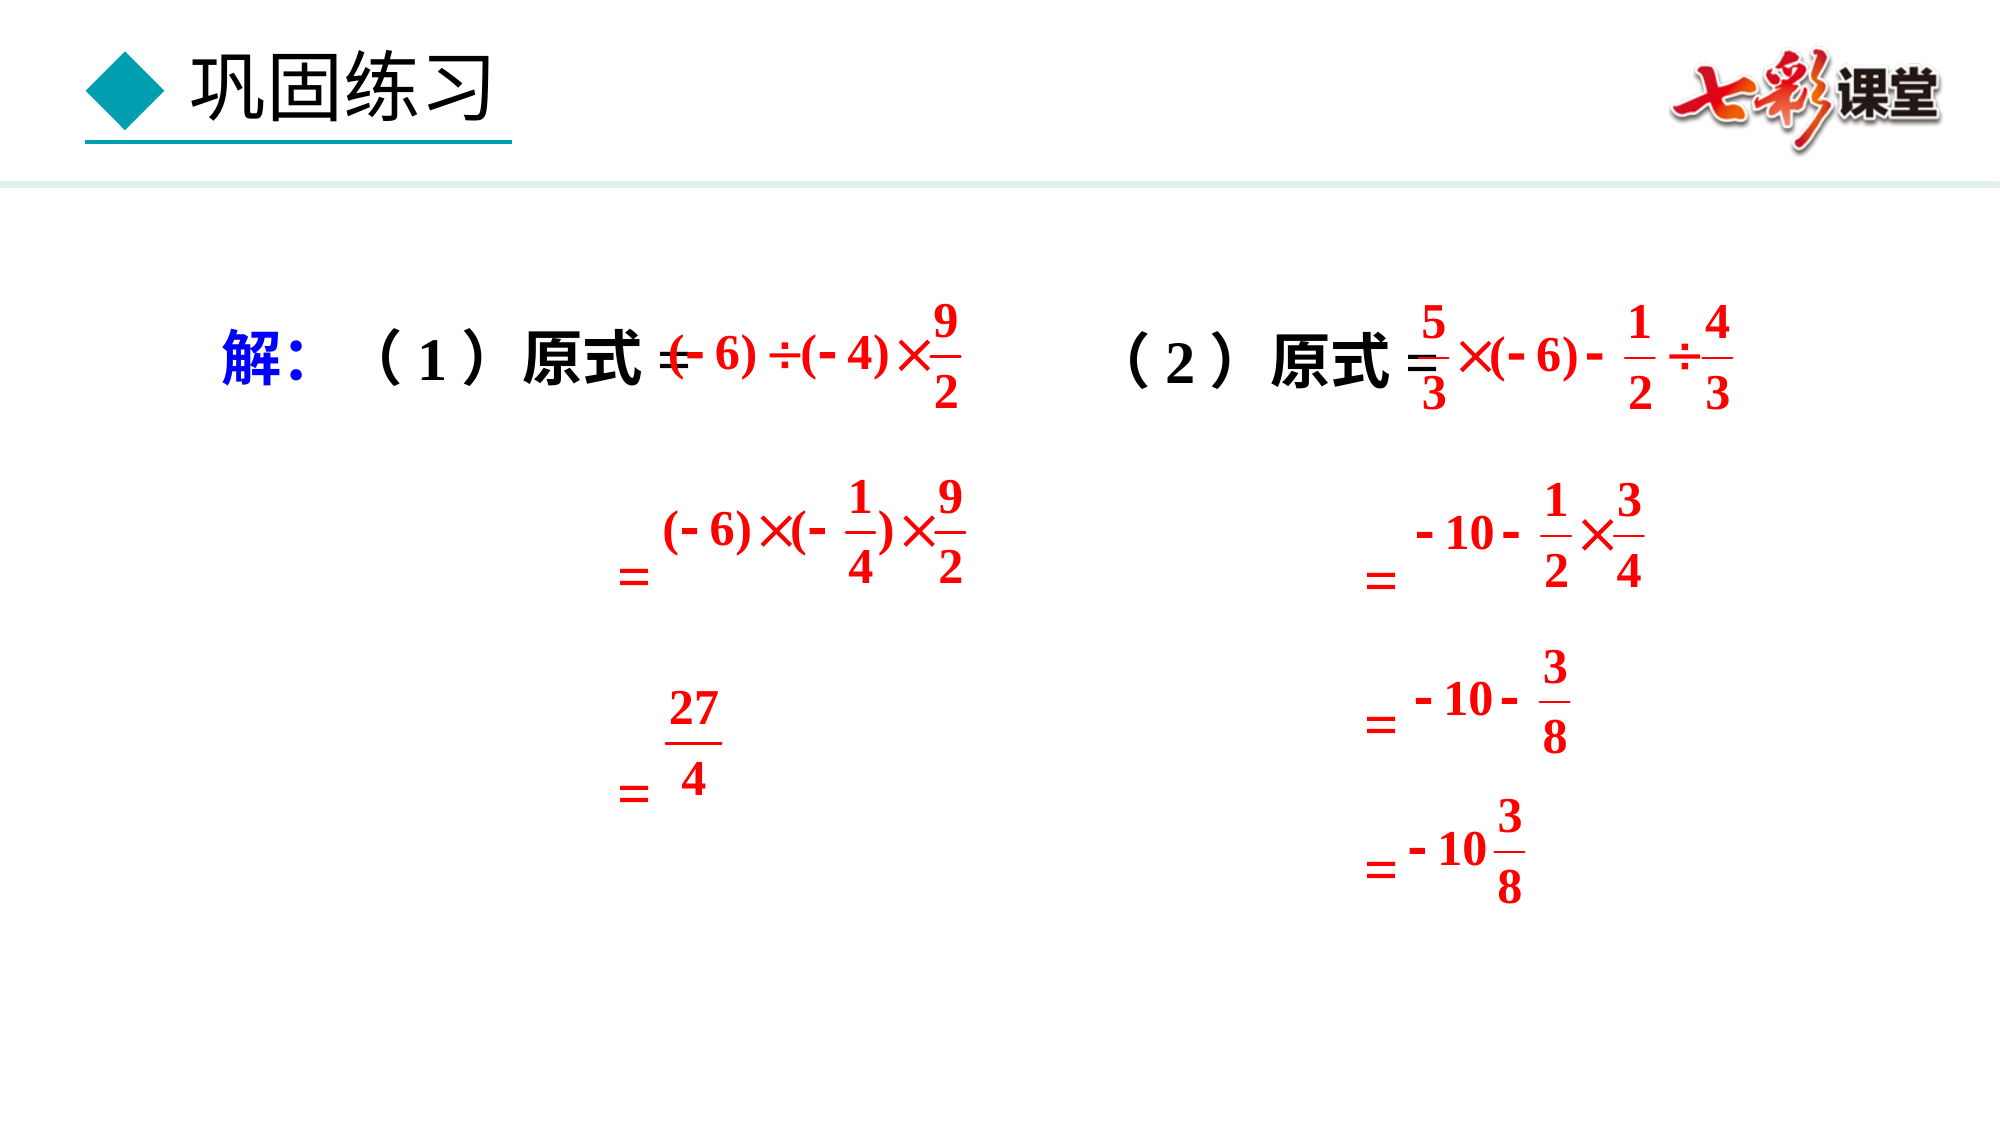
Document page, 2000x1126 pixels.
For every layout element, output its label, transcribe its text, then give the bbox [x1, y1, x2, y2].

text_box （2）原式= = = = [1070, 313, 1830, 913]
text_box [1408, 465, 1656, 600]
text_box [1407, 631, 1580, 766]
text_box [1410, 287, 1741, 422]
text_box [656, 461, 975, 597]
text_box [657, 673, 733, 808]
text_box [1401, 781, 1536, 916]
text_box 解：（1）原式= = = [201, 309, 961, 910]
picture [1666, 42, 1948, 157]
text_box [661, 285, 972, 421]
